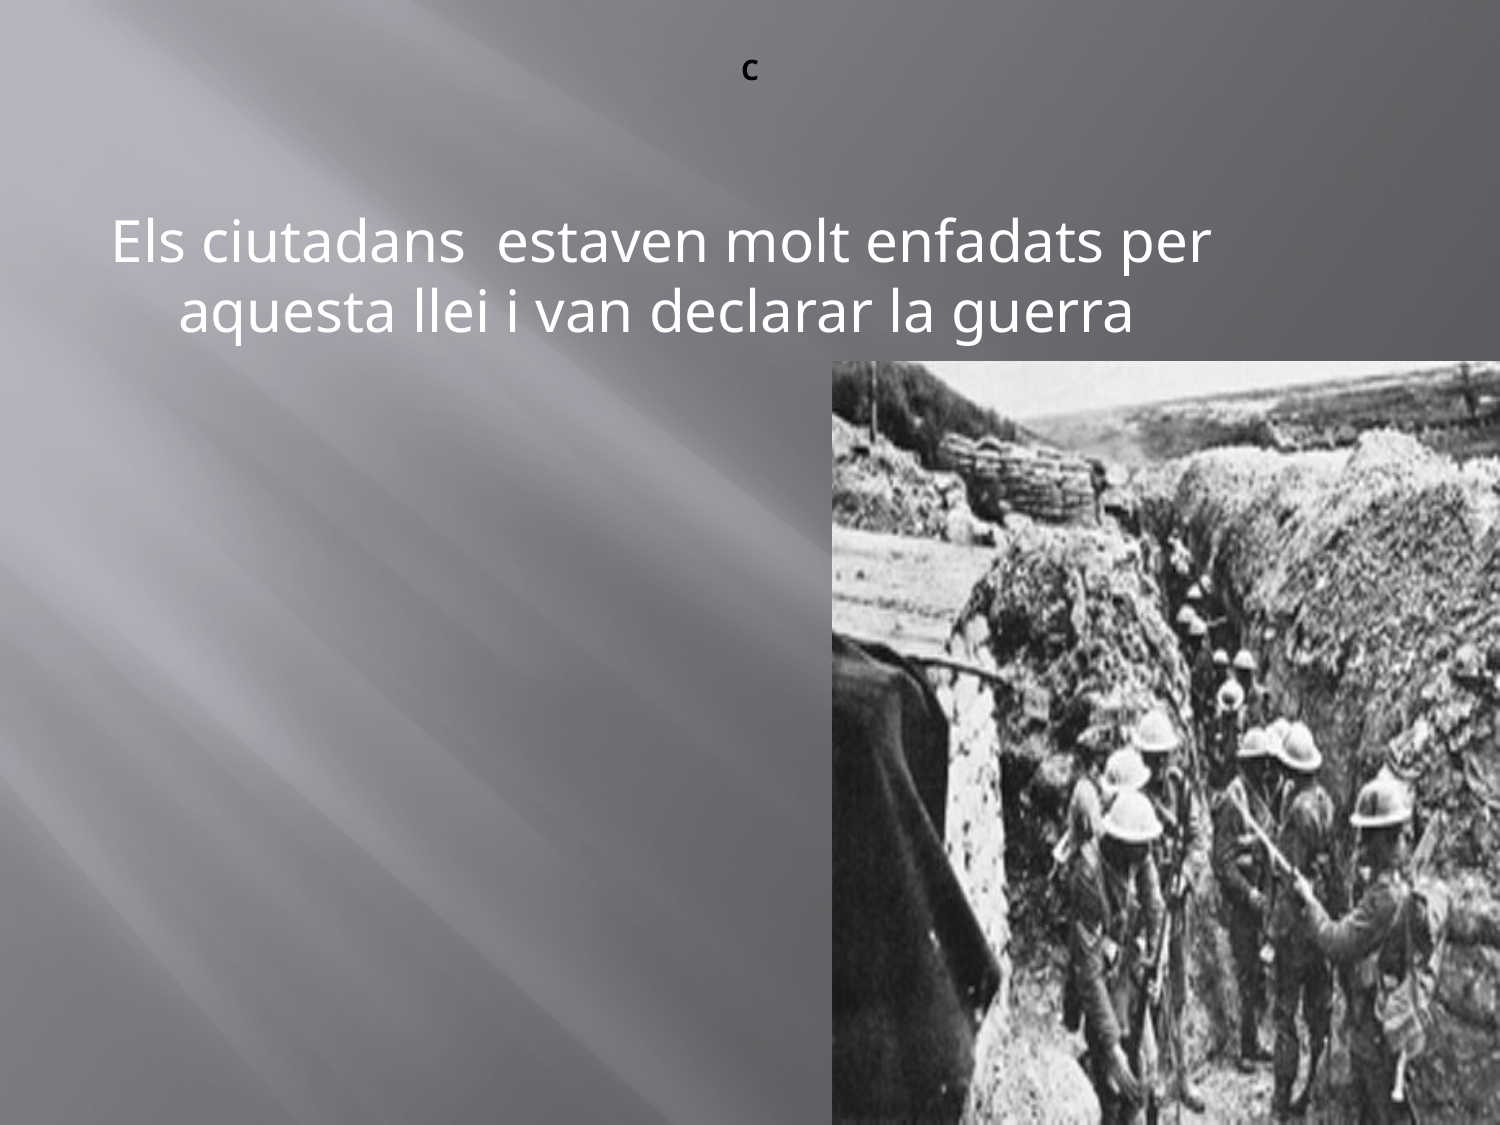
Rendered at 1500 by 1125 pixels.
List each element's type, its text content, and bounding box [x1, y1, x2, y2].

title C [75, 45, 1425, 233]
picture [832, 361, 1500, 1125]
list Els ciutadans estaven molt enfadats per aquesta llei i van declarar la guerra [73, 196, 1424, 969]
